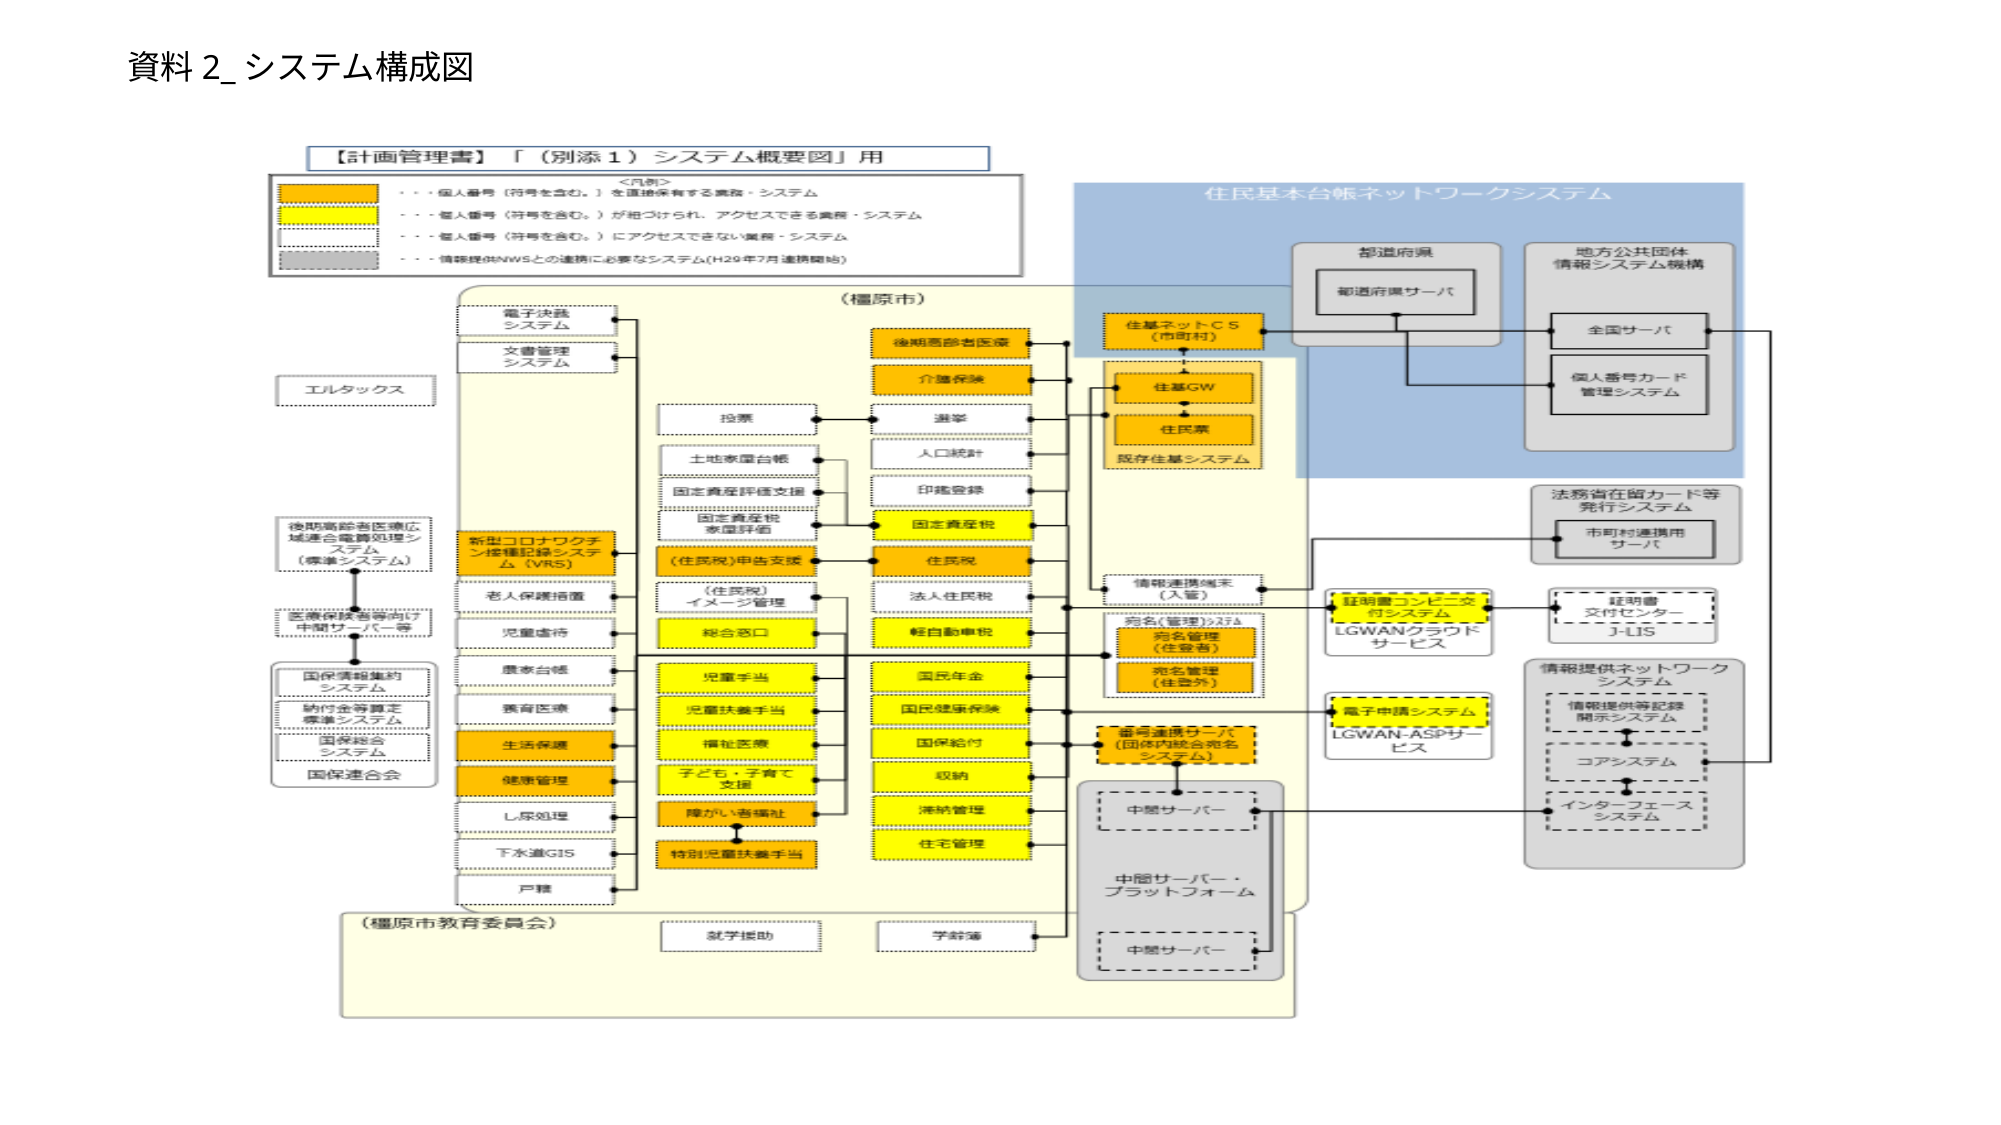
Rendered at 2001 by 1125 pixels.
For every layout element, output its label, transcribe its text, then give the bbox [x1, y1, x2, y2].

picture [239, 130, 1810, 1087]
text_box 資料2_システム構成図 [112, 39, 573, 94]
